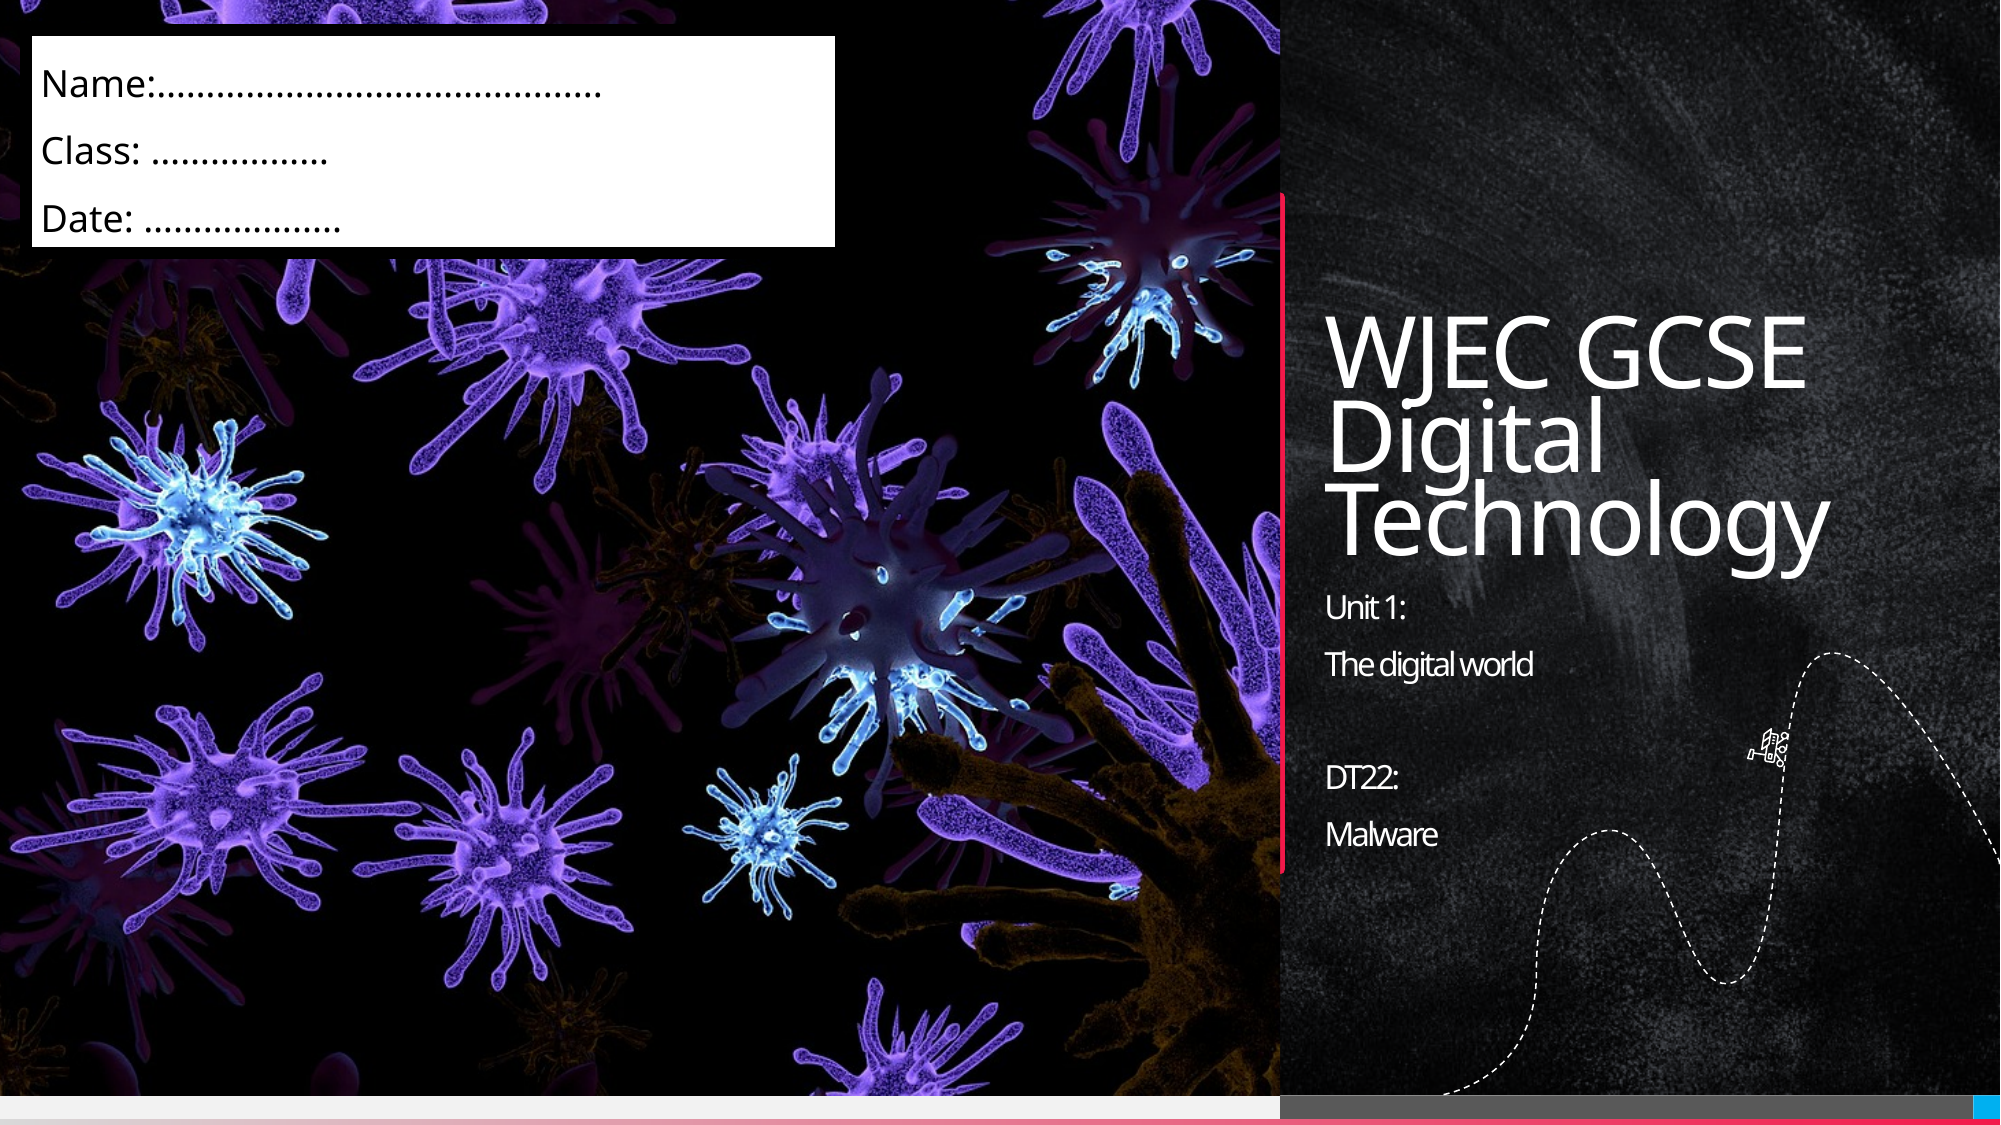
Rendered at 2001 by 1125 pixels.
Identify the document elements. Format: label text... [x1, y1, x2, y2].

title WJEC GCSE Digital Technology [1324, 321, 1942, 576]
subtitle Unit 1: The digital world DT22: Malware [1324, 590, 1941, 853]
text_box [1746, 728, 1789, 768]
picture [0, 0, 1281, 1096]
